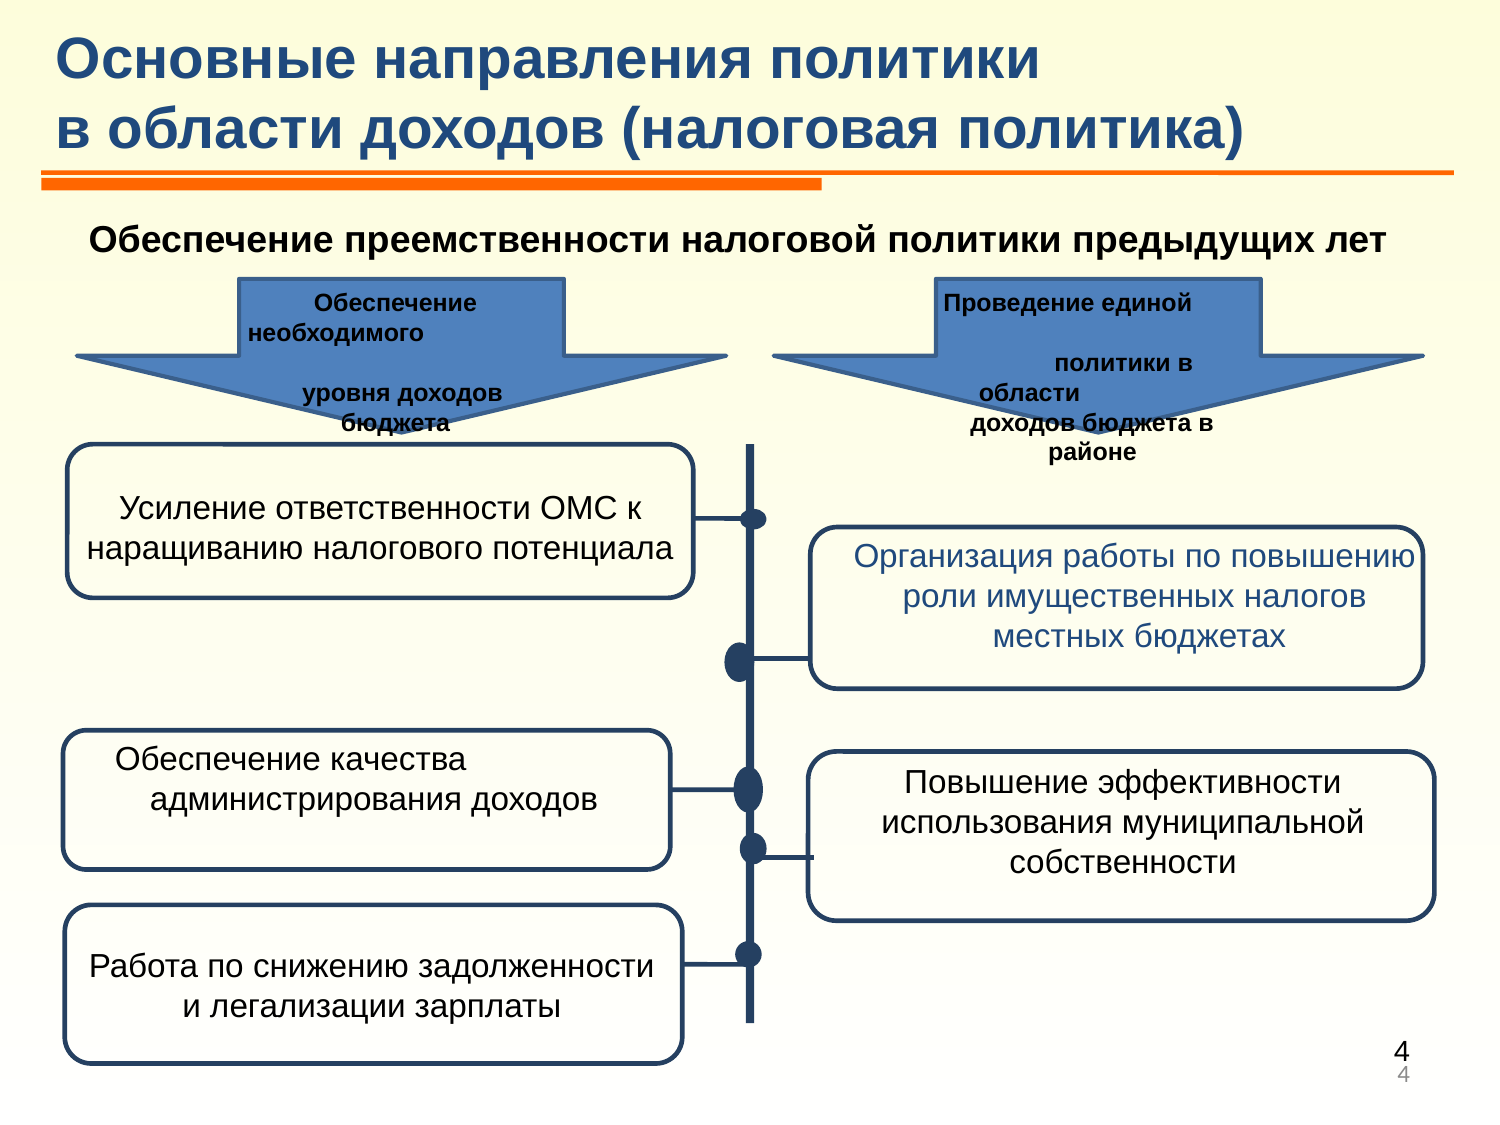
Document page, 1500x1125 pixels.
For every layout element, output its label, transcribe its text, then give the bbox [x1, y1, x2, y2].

text_box [934, 276, 1426, 397]
text_box 4 [1074, 1024, 1425, 1103]
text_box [64, 904, 759, 1064]
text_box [66, 443, 764, 599]
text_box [727, 526, 1461, 689]
text_box [74, 353, 230, 395]
text_box Обеспечение преемственности налоговой политики предыдущих лет [64, 207, 1412, 268]
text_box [742, 751, 1435, 921]
text_box Проведение единой политики в области доходов бюджета в районе [927, 278, 1258, 474]
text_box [62, 729, 761, 870]
text_box [237, 276, 729, 397]
text_box [771, 353, 927, 395]
text_box Обеспечение необходимого уровня доходов бюджета [230, 278, 561, 442]
text_box Основные направления политики в области доходов (налоговая политика) [41, 19, 1483, 161]
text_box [40, 172, 1455, 185]
